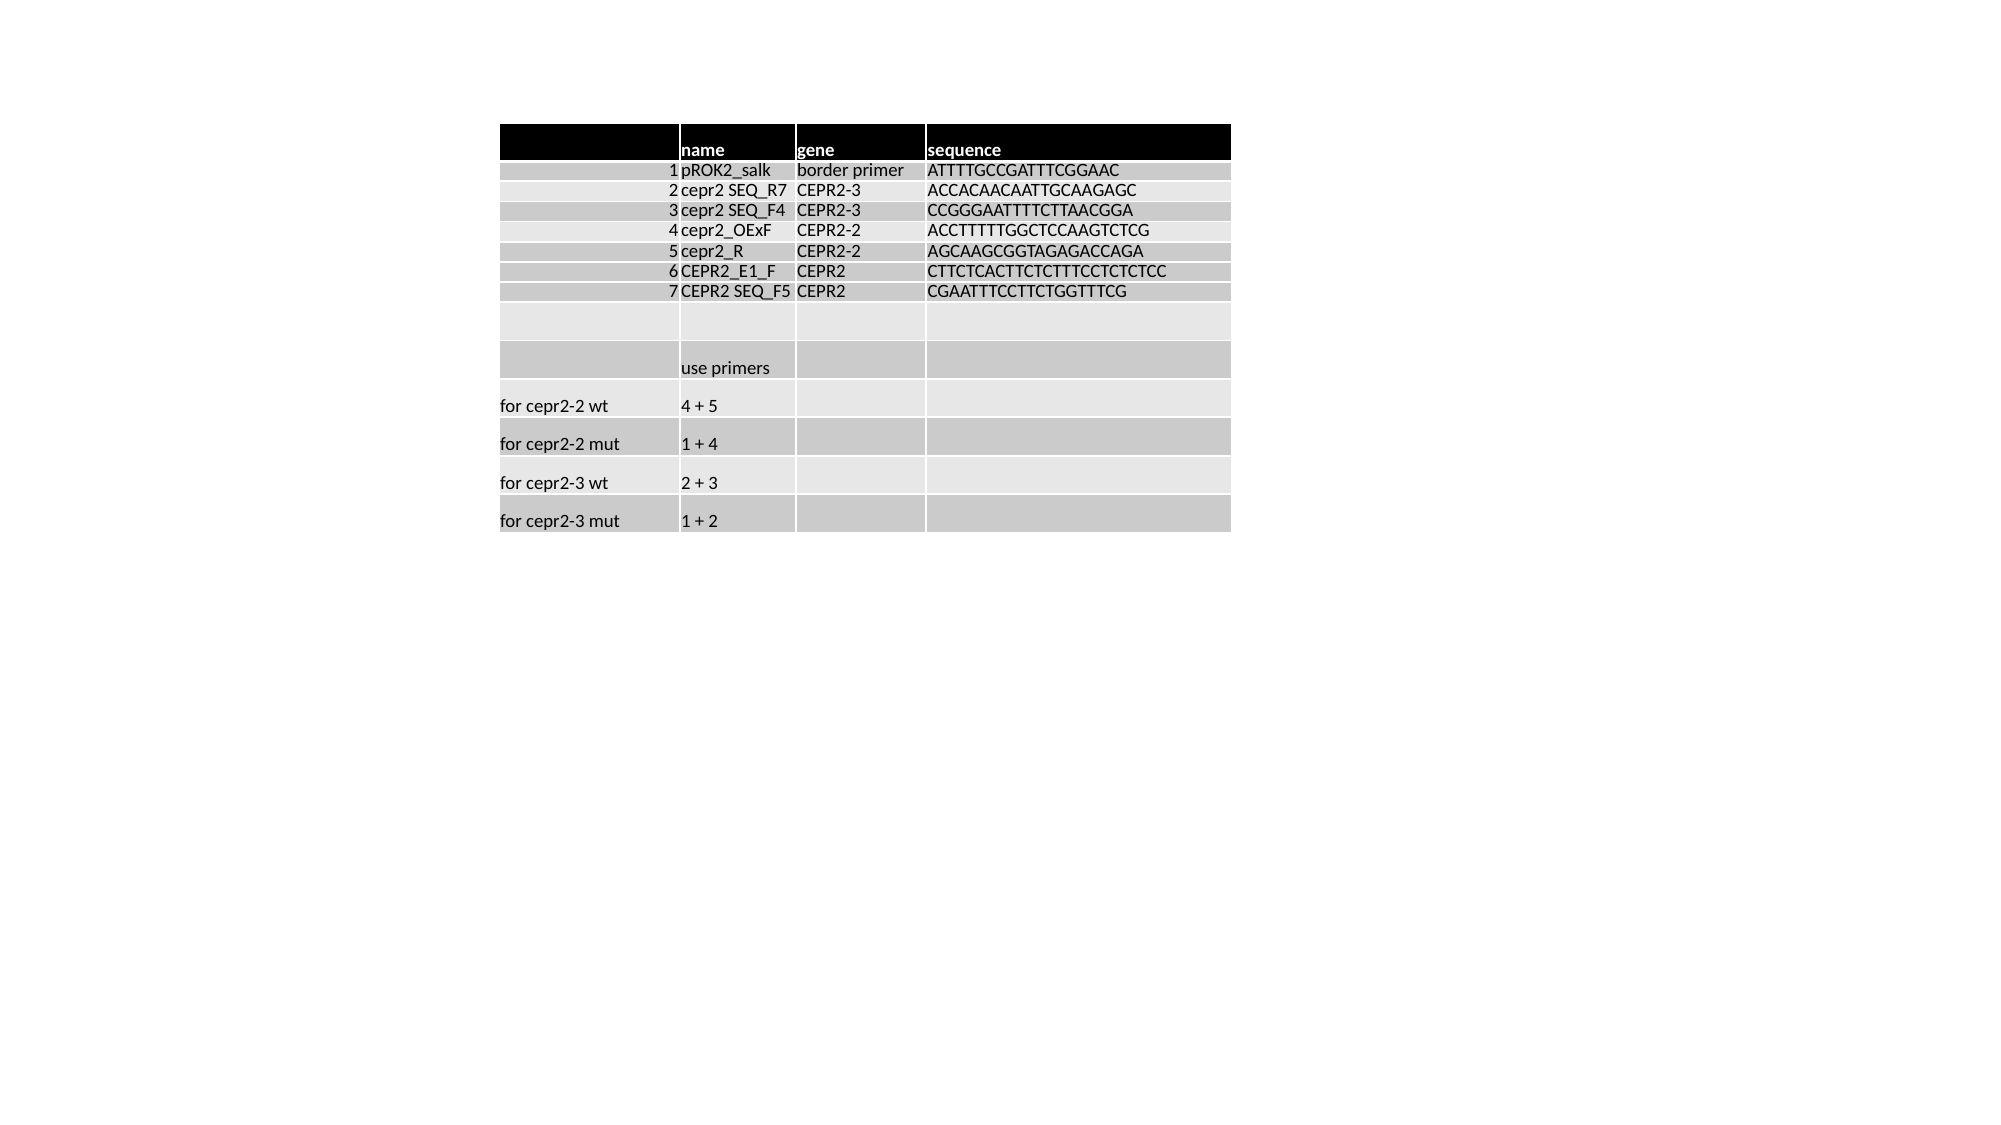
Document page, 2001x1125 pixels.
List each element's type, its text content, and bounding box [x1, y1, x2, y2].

table_header [500, 124, 679, 160]
table_cell cepr2_R [681, 243, 795, 261]
table_cell [797, 341, 925, 378]
table_cell 4 + 5 [681, 380, 795, 416]
table_cell ATTTTGCCGATTTCGGAAC [927, 163, 1231, 180]
table_cell border primer [797, 163, 925, 180]
table_cell 1 [500, 163, 679, 180]
table_cell 2 + 3 [681, 457, 795, 493]
table_cell [797, 457, 925, 493]
table_cell CEPR2-3 [797, 202, 925, 221]
table_cell CEPR2 SEQ_F5 [681, 283, 795, 301]
table_header sequence [927, 124, 1231, 160]
table_cell [927, 303, 1231, 340]
table_cell [500, 303, 679, 340]
table_cell 7 [500, 283, 679, 301]
table_cell CEPR2-2 [797, 222, 925, 241]
table_cell for cepr2-2 wt [500, 380, 679, 416]
table_cell 5 [500, 243, 679, 261]
table_header name [681, 124, 795, 160]
table_cell 2 [500, 182, 679, 201]
table_cell for cepr2-3 mut [500, 495, 679, 532]
table_cell 4 [500, 222, 679, 241]
table_cell [797, 303, 925, 340]
table_cell [681, 303, 795, 340]
table_cell [927, 495, 1231, 532]
table_cell CEPR2_E1_F [681, 263, 795, 281]
table_cell [500, 341, 679, 378]
table_cell 6 [500, 263, 679, 281]
table_cell for cepr2-3 wt [500, 457, 679, 493]
table_cell AGCAAGCGGTAGAGACCAGA [927, 243, 1231, 261]
table_cell CTTCTCACTTCTCTTTCCTCTCTCC [927, 263, 1231, 281]
table_cell cepr2 SEQ_F4 [681, 202, 795, 221]
table_cell CEPR2 [797, 283, 925, 301]
table_header gene [797, 124, 925, 160]
table_cell [797, 418, 925, 455]
table_cell pROK2_salk [681, 163, 795, 180]
table_cell CCGGGAATTTTCTTAACGGA [927, 202, 1231, 221]
table_cell 1 + 2 [681, 495, 795, 532]
table_cell [927, 380, 1231, 416]
table_cell CGAATTTCCTTCTGGTTTCG [927, 283, 1231, 301]
table_cell CEPR2-2 [797, 243, 925, 261]
table_cell [927, 341, 1231, 378]
table_cell [927, 418, 1231, 455]
table_cell for cepr2-2 mut [500, 418, 679, 455]
table_cell 1 + 4 [681, 418, 795, 455]
table_cell ACCTTTTTGGCTCCAAGTCTCG [927, 222, 1231, 241]
table_cell use primers [681, 341, 795, 378]
table_cell [927, 457, 1231, 493]
table_cell 3 [500, 202, 679, 221]
table_cell ACCACAACAATTGCAAGAGC [927, 182, 1231, 201]
table_cell CEPR2 [797, 263, 925, 281]
table_cell [797, 380, 925, 416]
table_cell cepr2 SEQ_R7 [681, 182, 795, 201]
table_cell [797, 495, 925, 532]
table_cell cepr2_OExF [681, 222, 795, 241]
table_cell CEPR2-3 [797, 182, 925, 201]
